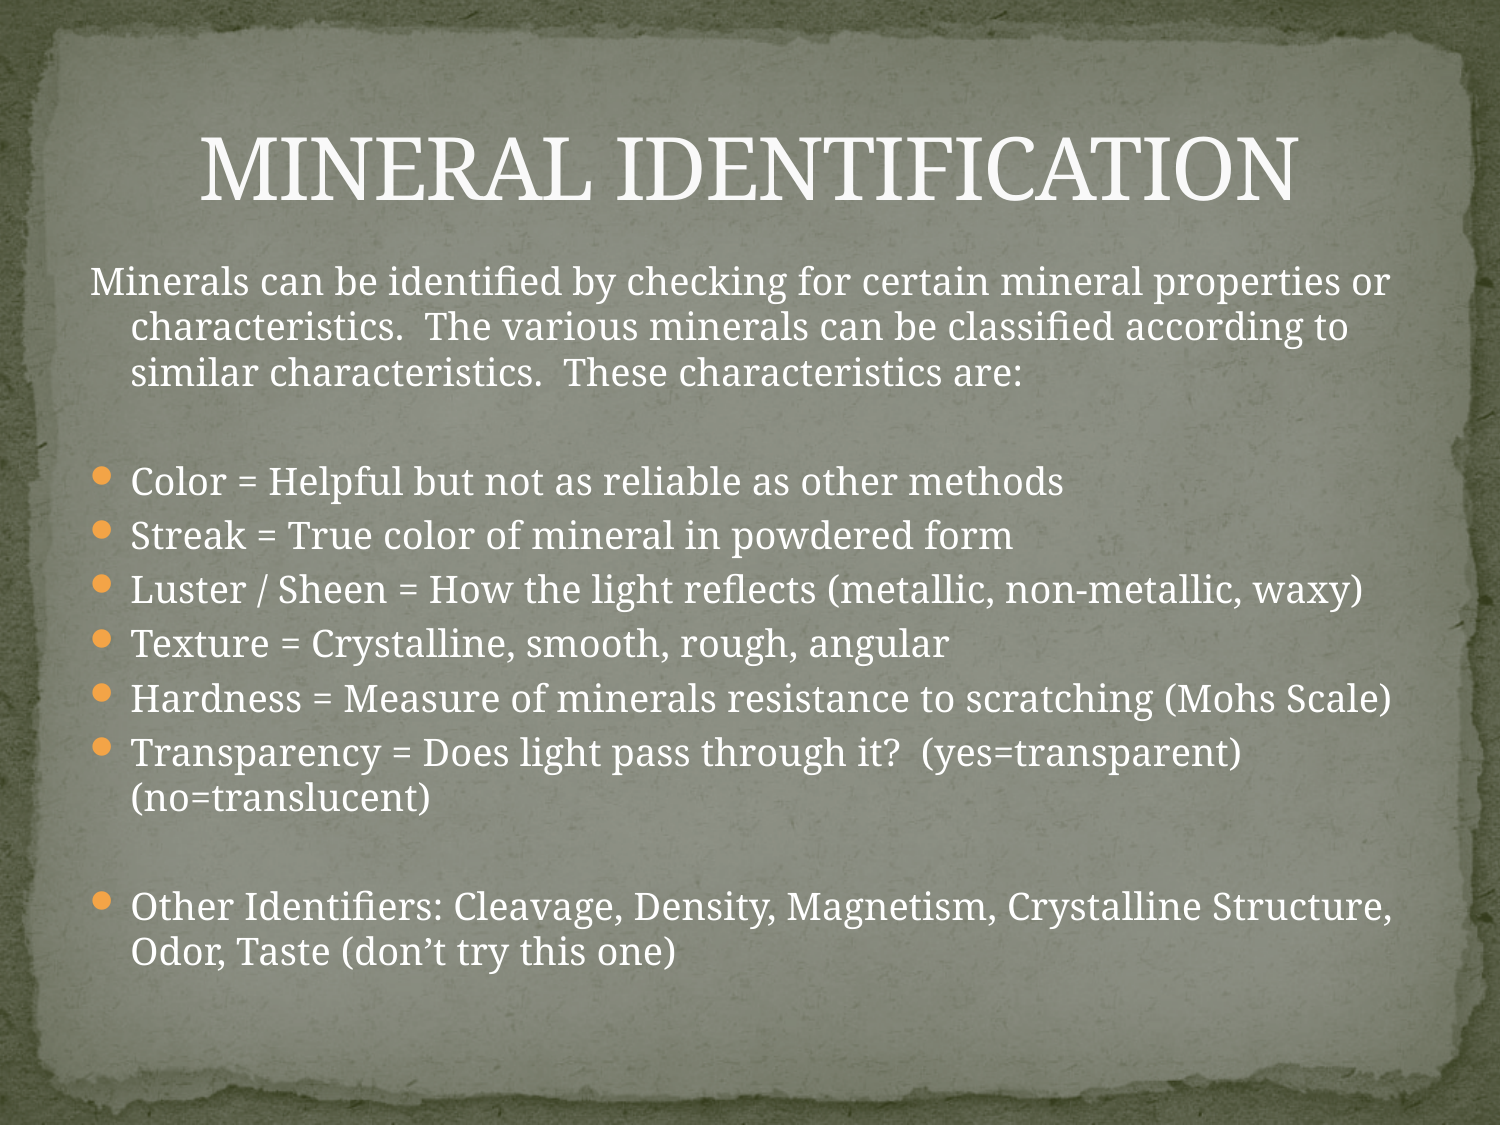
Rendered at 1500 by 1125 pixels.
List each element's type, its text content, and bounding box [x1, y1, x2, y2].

title MINERAL IDENTIFICATION [74, 24, 1425, 225]
list Minerals can be identified by checking for certain mineral properties or characteristics. The various minerals can be classified according to similar characteristics. These characteristics are: Color = Helpful but not as reliable as other methods Streak = True color of mineral in powdered form Luster / Sheen = How the light reflects (metallic, non-metallic, waxy) Texture = Crystalline, smooth, rough, angular Hardness = Measure of minerals resistance to scratching (Mohs Scale) Transparency = Does light pass through it? (yes=transparent)(no=translucent) Other Identifiers: Cleavage, Density, Magnetism, Crystalline Structure, Odor, Taste (don’t try this one) [75, 249, 1425, 1000]
